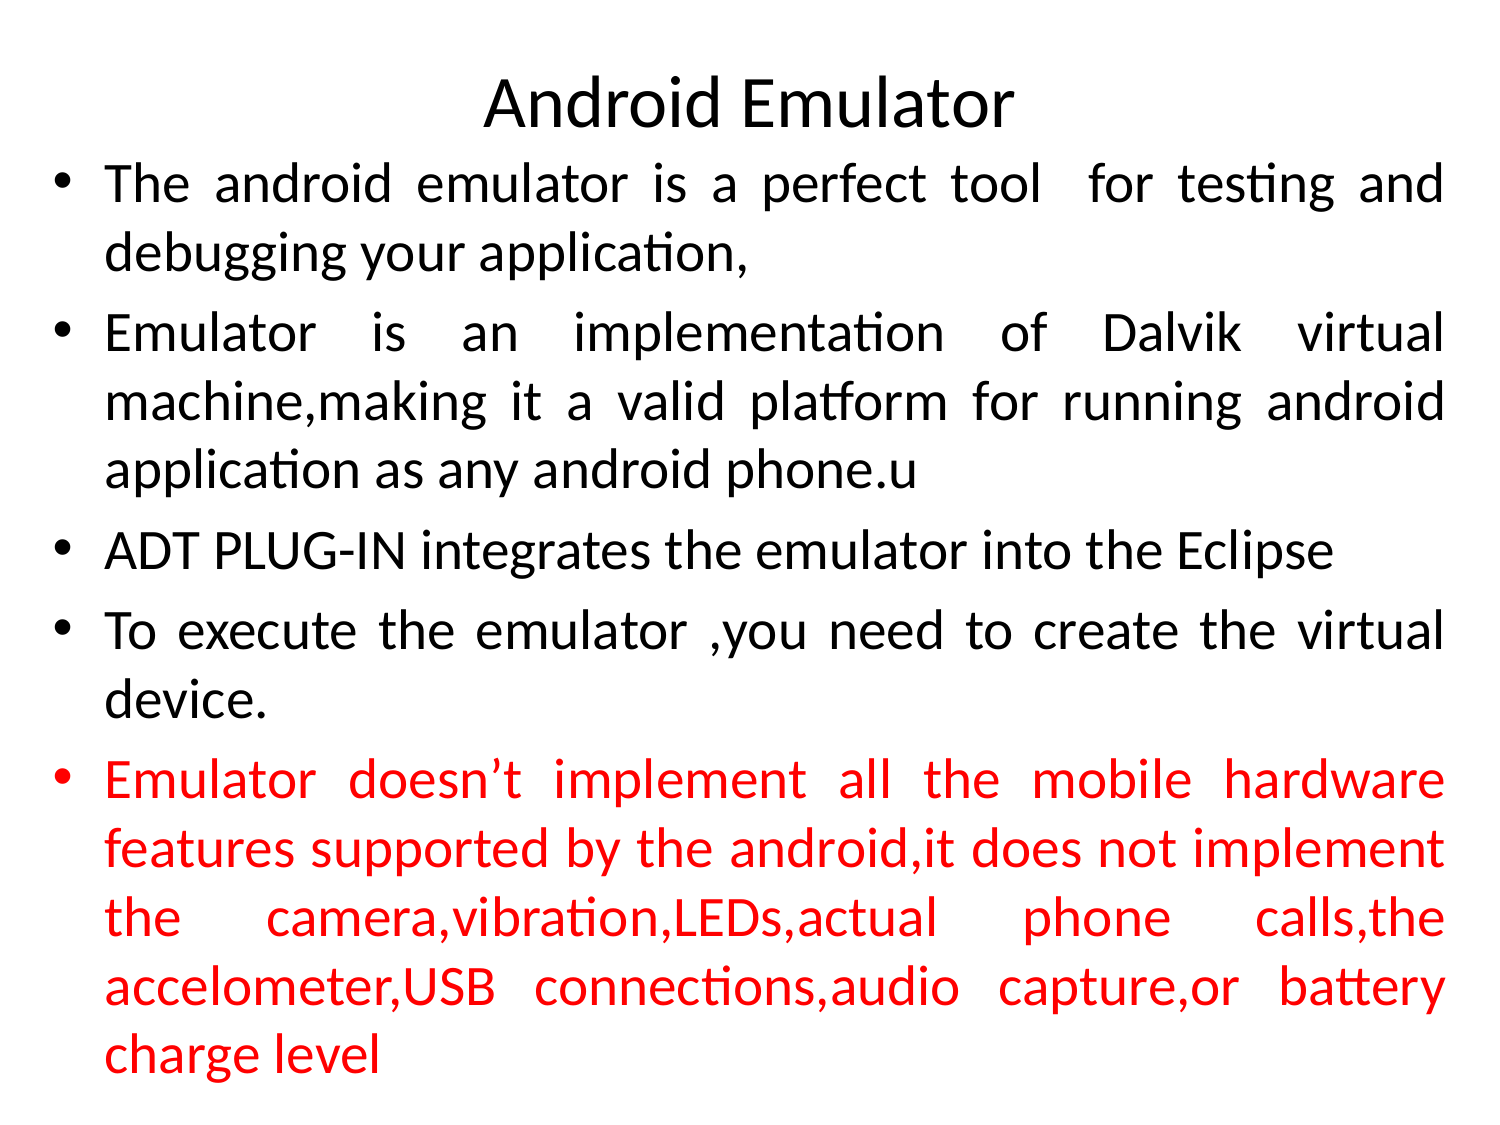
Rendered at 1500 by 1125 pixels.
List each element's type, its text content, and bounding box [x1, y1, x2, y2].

list The android emulator is a perfect tool for testing and debugging your application, Emulator is an implementation of Dalvik virtual machine,making it a valid platform for running android application as any android phone.u ADT PLUG-IN integrates the emulator into the Eclipse To execute the emulator ,you need to create the virtual device. Emulator doesn’t implement all the mobile hardware features supported by the android,it does not implement the camera,vibration,LEDs,actual phone calls,the accelometer,USB connections,audio capture,or battery charge level [37, 137, 1463, 1100]
title Android Emulator [75, 45, 1425, 137]
